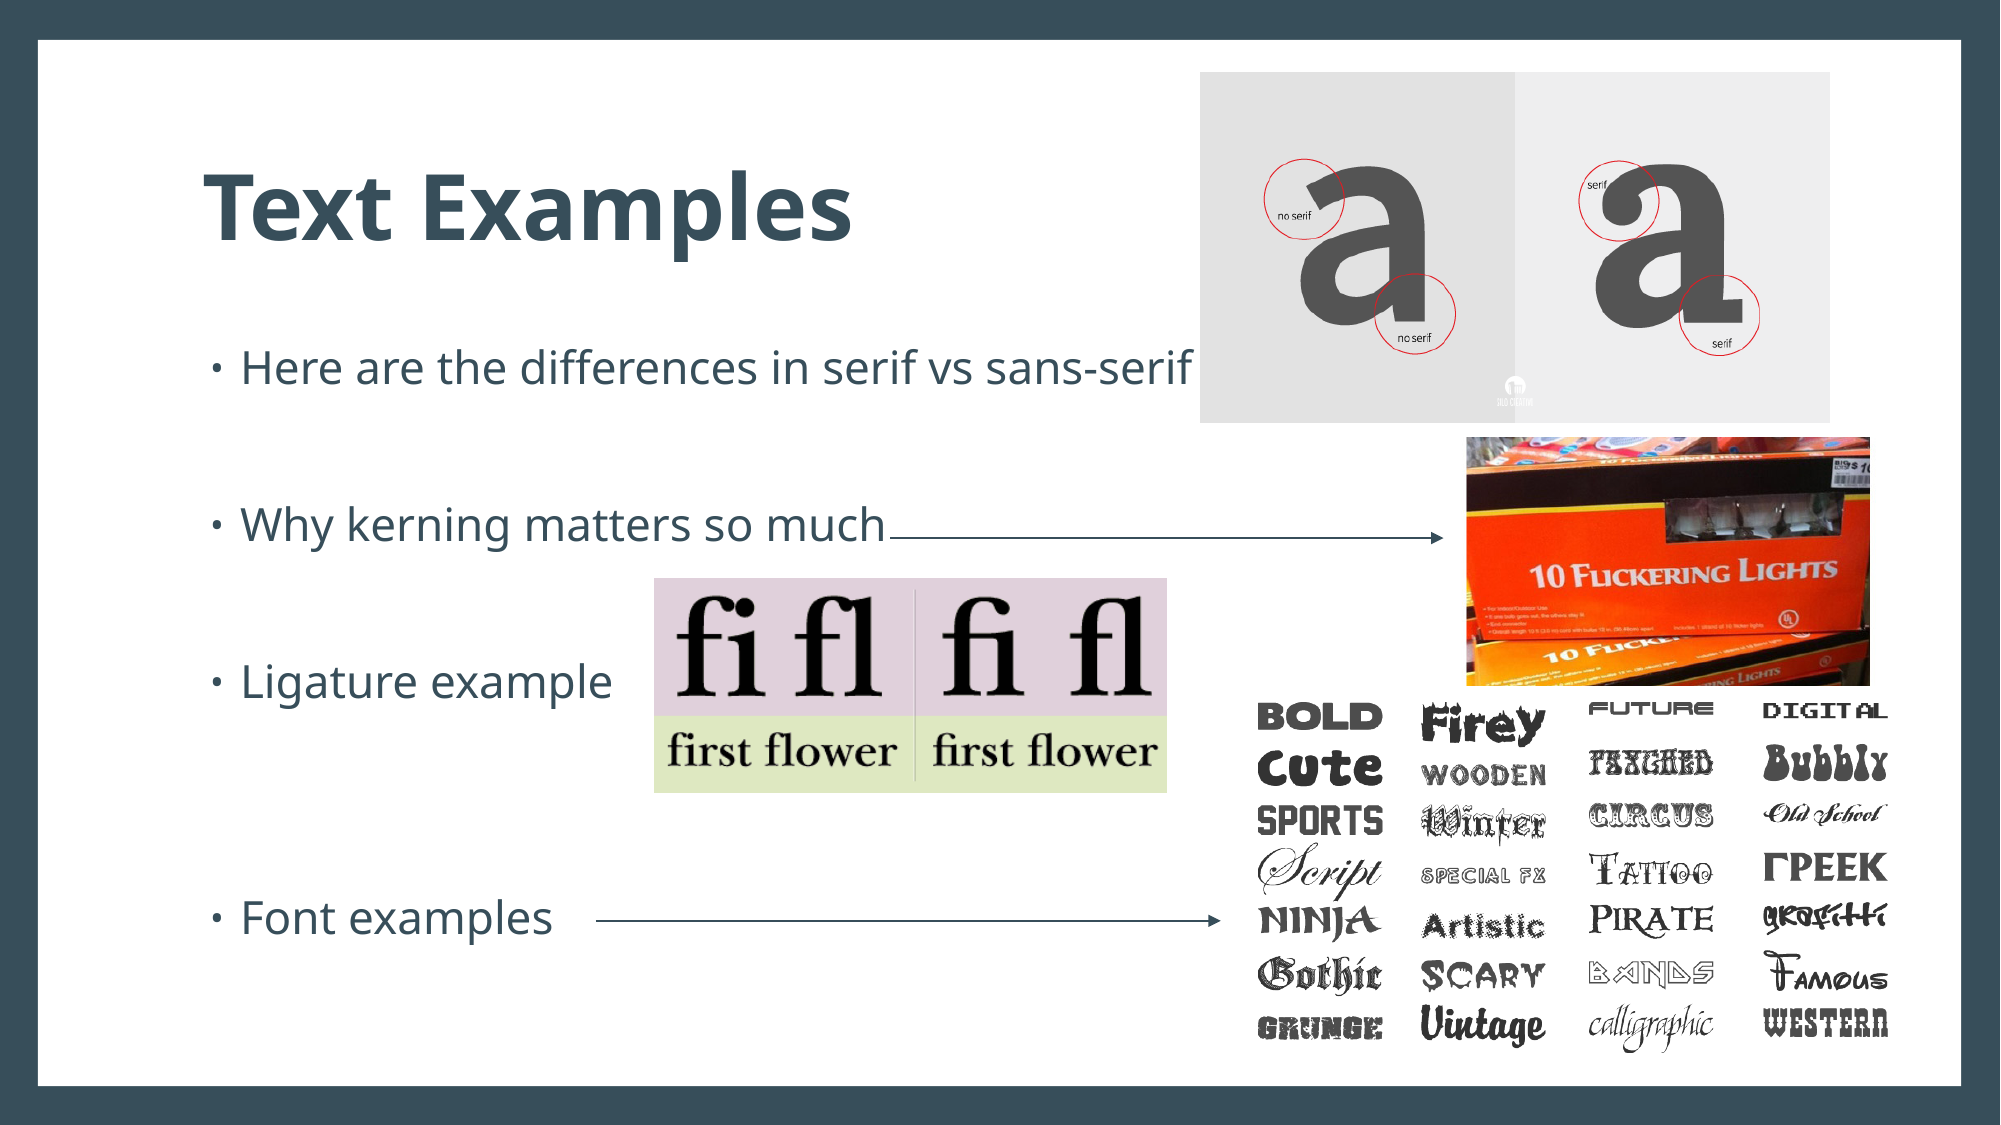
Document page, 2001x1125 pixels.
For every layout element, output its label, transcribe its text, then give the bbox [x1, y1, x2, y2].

picture [1447, 437, 1889, 686]
list Here are the differences in serif vs sans-serif Why kerning matters so much Ligature example Font examples [187, 337, 1808, 1000]
title Text Examples [187, 99, 1193, 323]
picture [654, 578, 1168, 793]
picture [1199, 72, 1830, 423]
picture [1258, 702, 1889, 1053]
